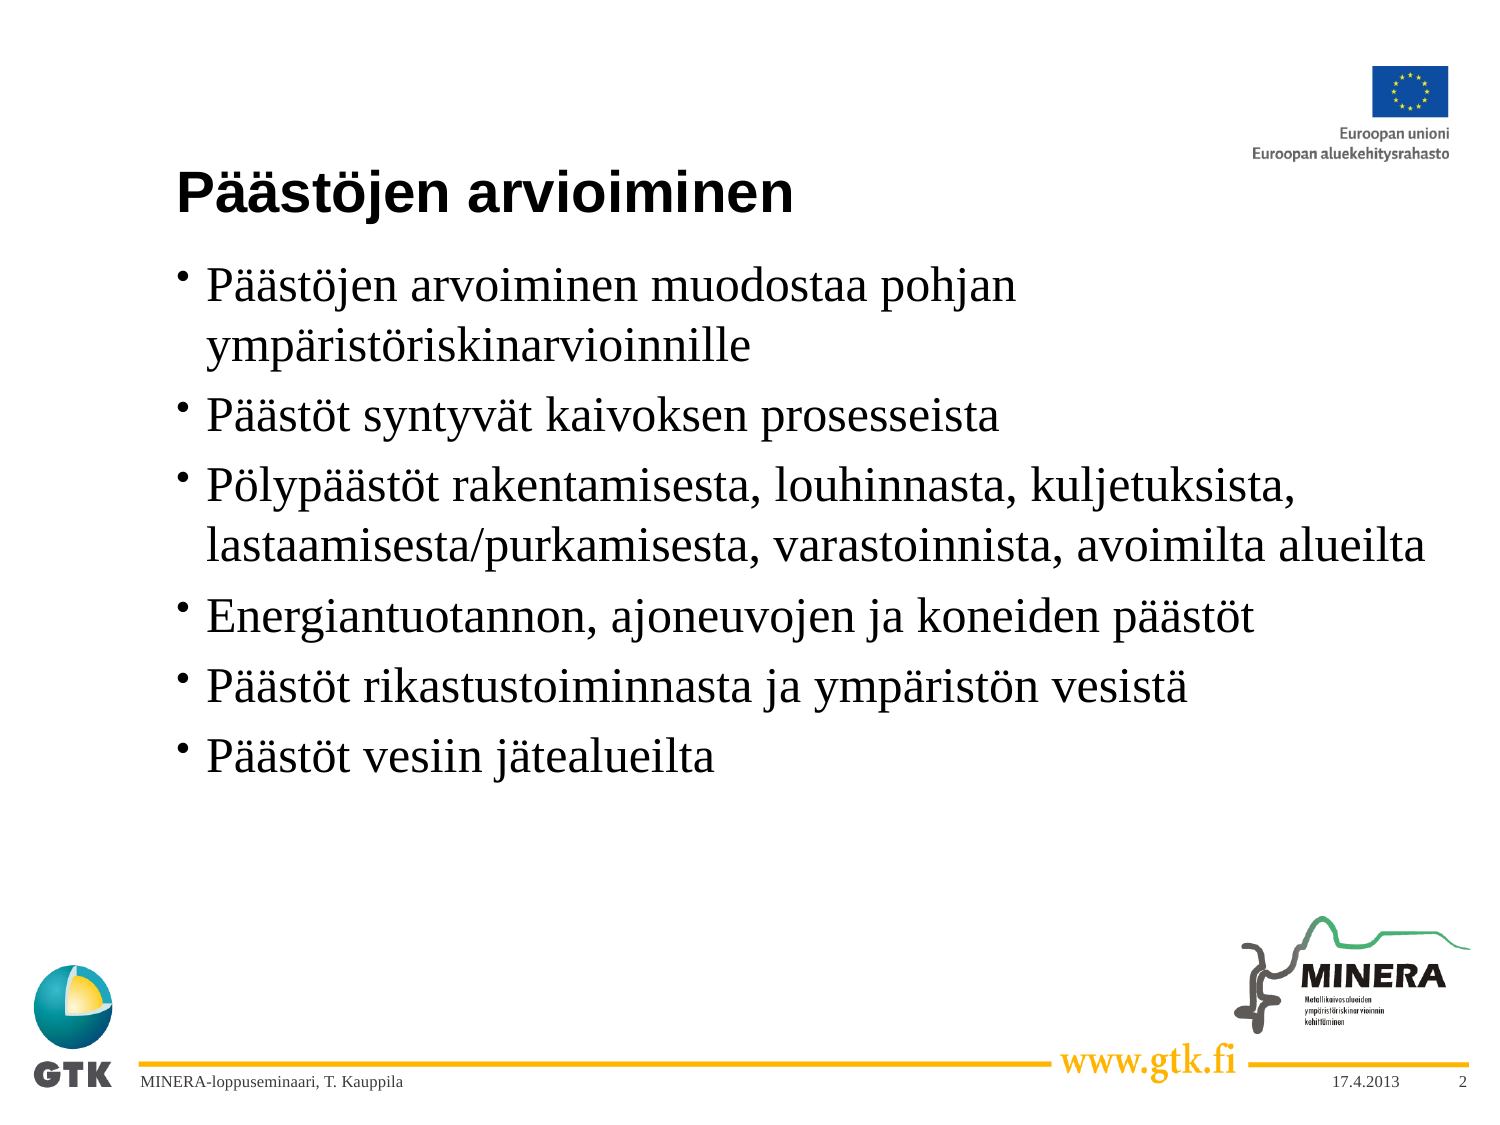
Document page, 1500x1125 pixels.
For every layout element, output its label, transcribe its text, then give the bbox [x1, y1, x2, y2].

slide_number 2 [1415, 1069, 1483, 1093]
picture [28, 952, 118, 1094]
list Päästöjen arvoiminen muodostaa pohjan ympäristöriskinarvioinnille Päästöt syntyvät kaivoksen prosesseista Pölypäästöt rakentamisesta, louhinnasta, kuljetuksista, lastaamisesta/purkamisesta, varastoinnista, avoimilta alueilta Energiantuotannon, ajoneuvojen ja koneiden päästöt Päästöt rikastustoiminnasta ja ympäristön vesistä Päästöt vesiin jätealueilta [161, 243, 1448, 1000]
picture [131, 916, 1478, 1092]
footer MINERA-loppuseminaari, T. Kauppila [125, 1069, 1056, 1093]
title Päästöjen arvioiminen [161, 31, 1448, 232]
picture [1253, 66, 1450, 162]
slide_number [1240, 1069, 1415, 1093]
